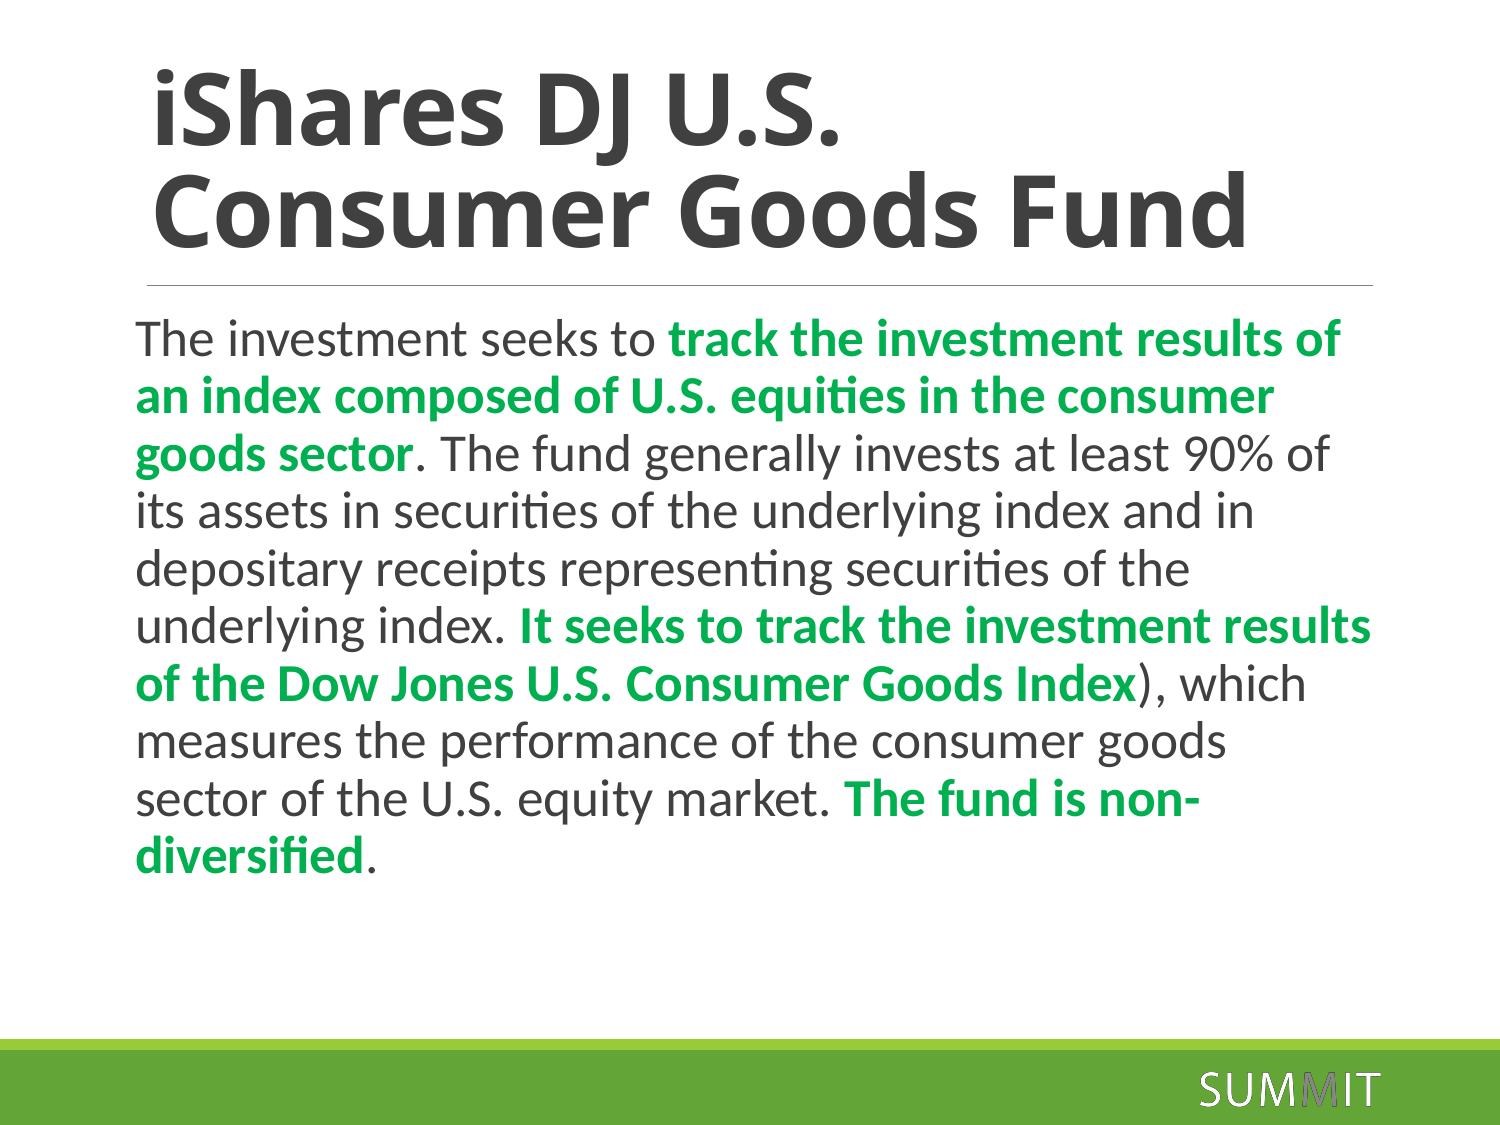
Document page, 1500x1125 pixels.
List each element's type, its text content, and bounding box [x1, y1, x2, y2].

title iShares DJ U.S. Consumer Goods Fund [135, 47, 1373, 285]
picture [1196, 1024, 1386, 1125]
list The investment seeks to track the investment results of an index composed of U.S. equities in the consumer goods sector. The fund generally invests at least 90% of its assets in securities of the underlying index and in depositary receipts representing securities of the underlying index. It seeks to track the investment results of the Dow Jones U.S. Consumer Goods Index), which measures the performance of the consumer goods sector of the U.S. equity market. The fund is non-diversified. [135, 302, 1373, 963]
